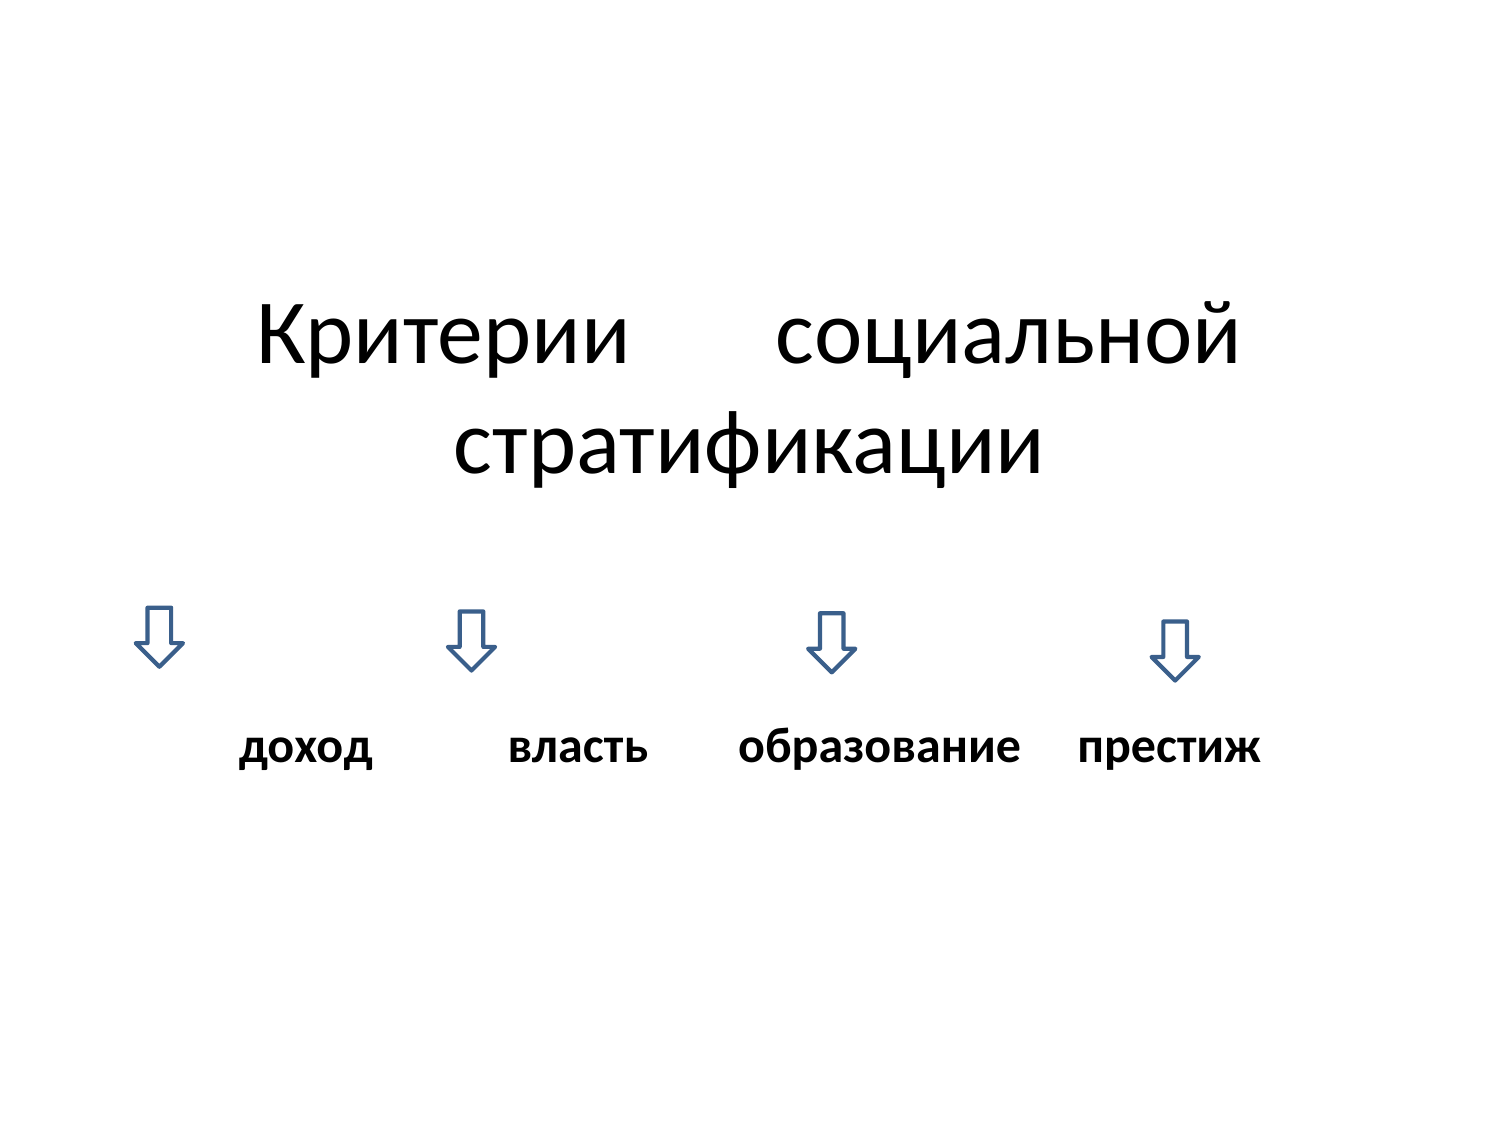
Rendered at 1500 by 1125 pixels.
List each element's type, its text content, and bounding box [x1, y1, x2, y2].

title Критерии социальной стратификации доход власть образование престиж [75, 45, 1425, 1000]
text_box [133, 605, 185, 669]
text_box [445, 609, 498, 673]
text_box [806, 611, 858, 675]
text_box [1149, 619, 1201, 683]
